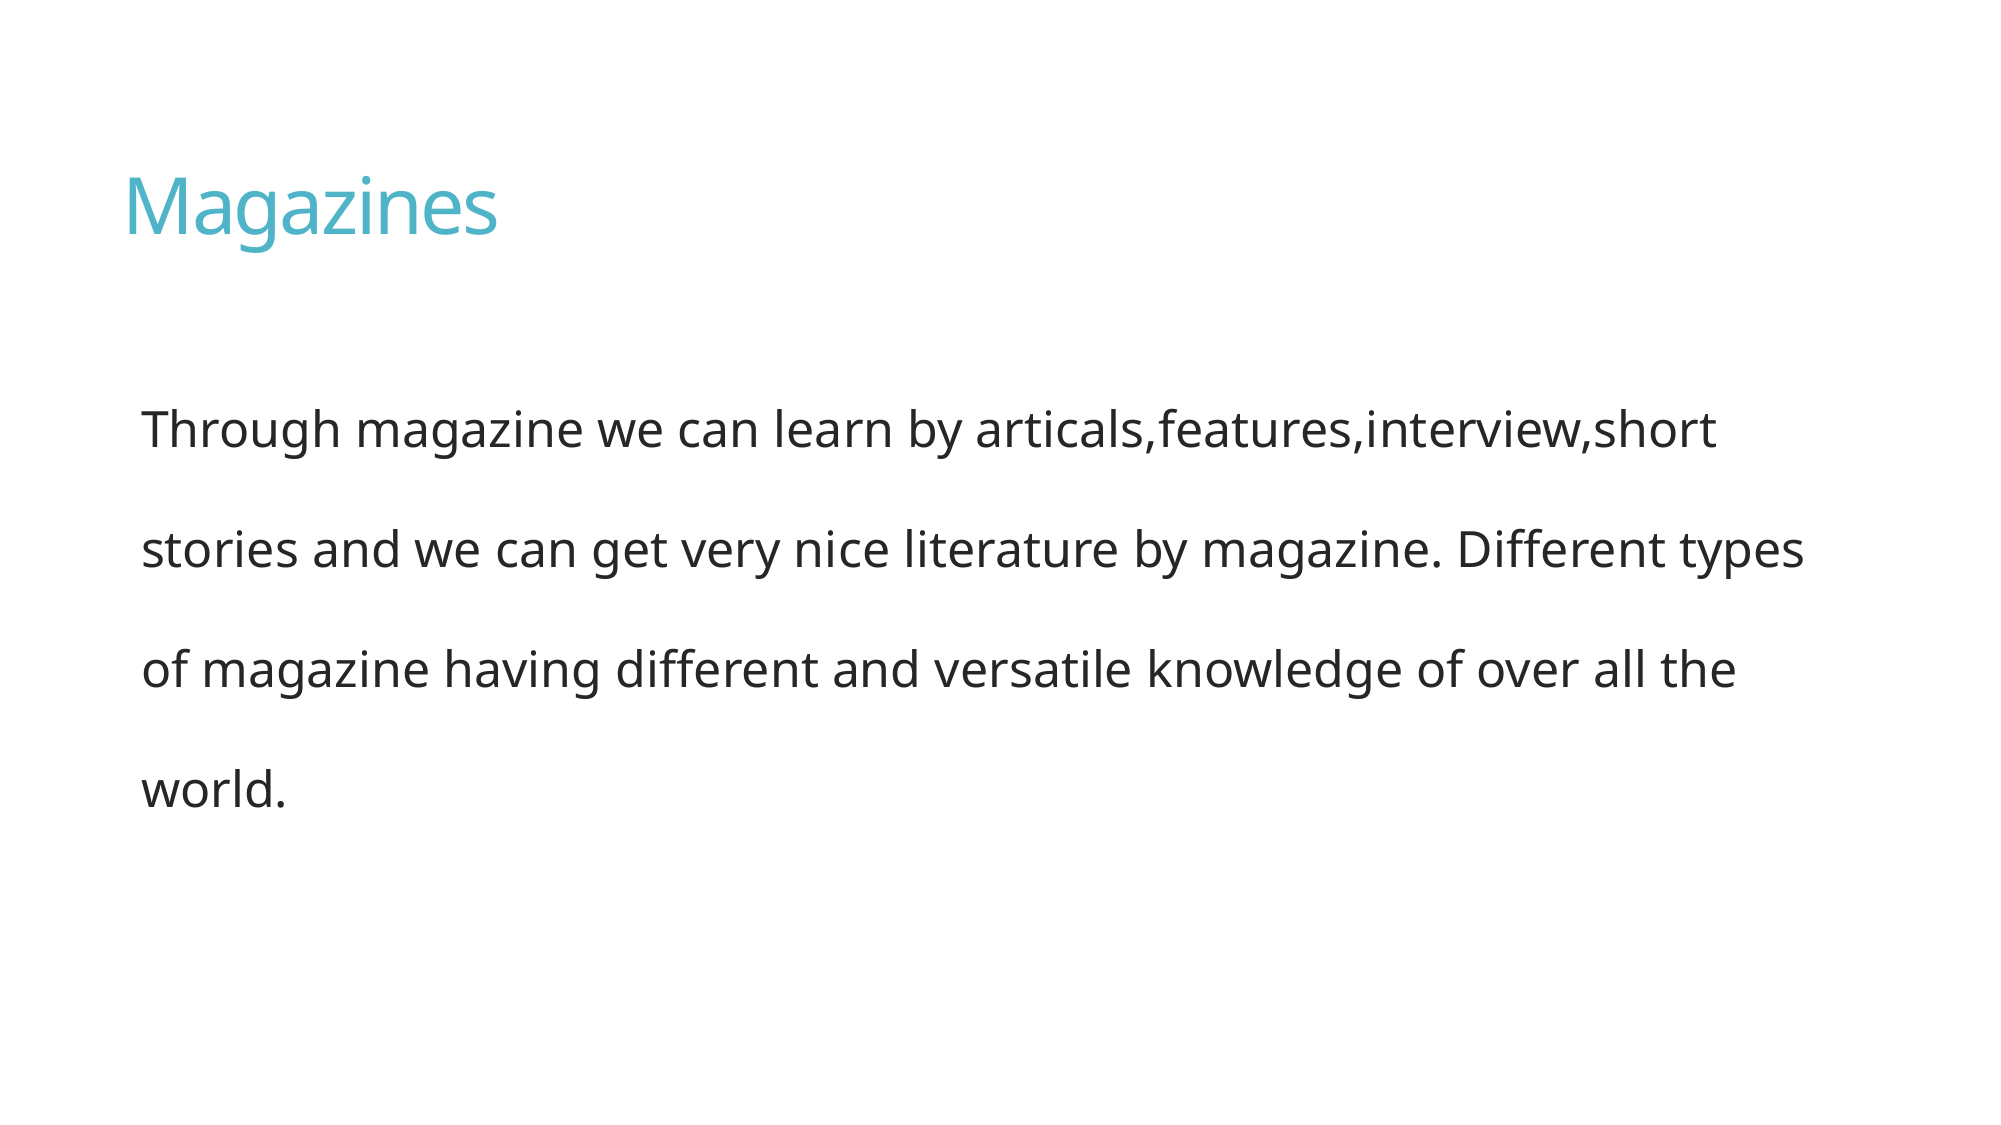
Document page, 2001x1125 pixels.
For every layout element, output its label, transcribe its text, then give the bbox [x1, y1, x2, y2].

title Magazines [107, 81, 1875, 354]
list Through magazine we can learn by articals,features,interview,short stories and we can get very nice literature by magazine. Different types of magazine having different and versatile knowledge of over all the world. [111, 329, 1876, 948]
